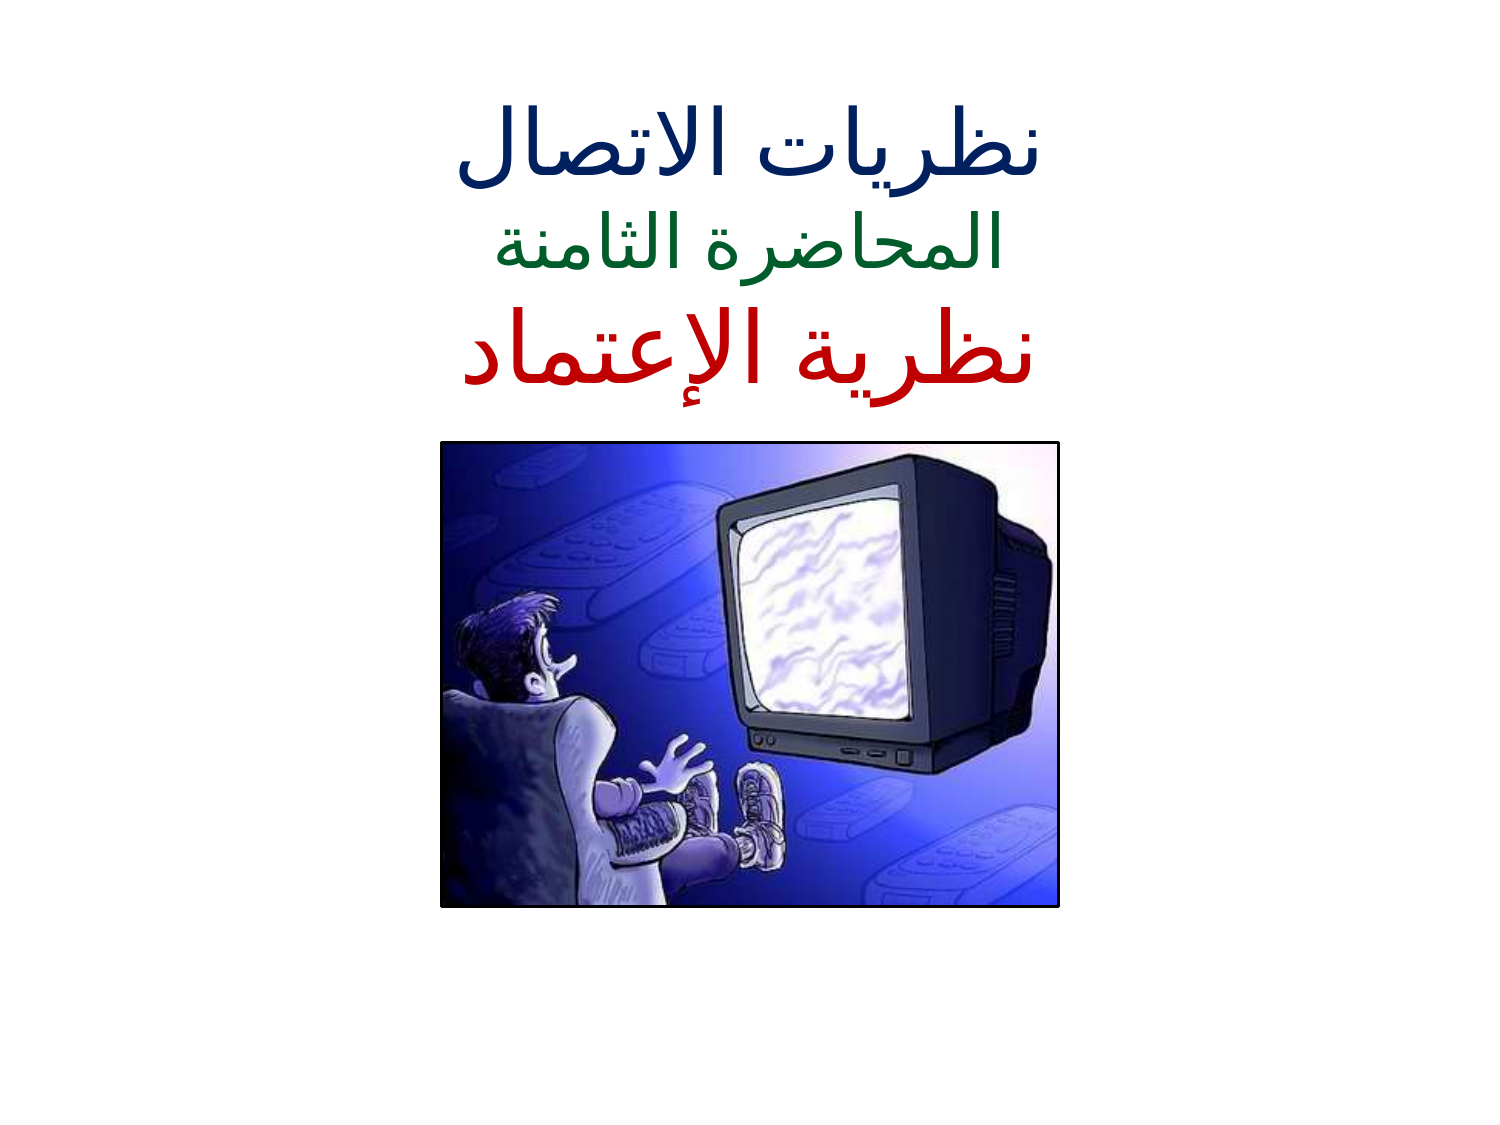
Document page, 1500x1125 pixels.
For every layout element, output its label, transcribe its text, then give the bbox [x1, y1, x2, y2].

title نظريات الاتصال المحاضرة الثامنة نظرية الإعتماد [112, 54, 1388, 433]
picture [442, 444, 1058, 906]
